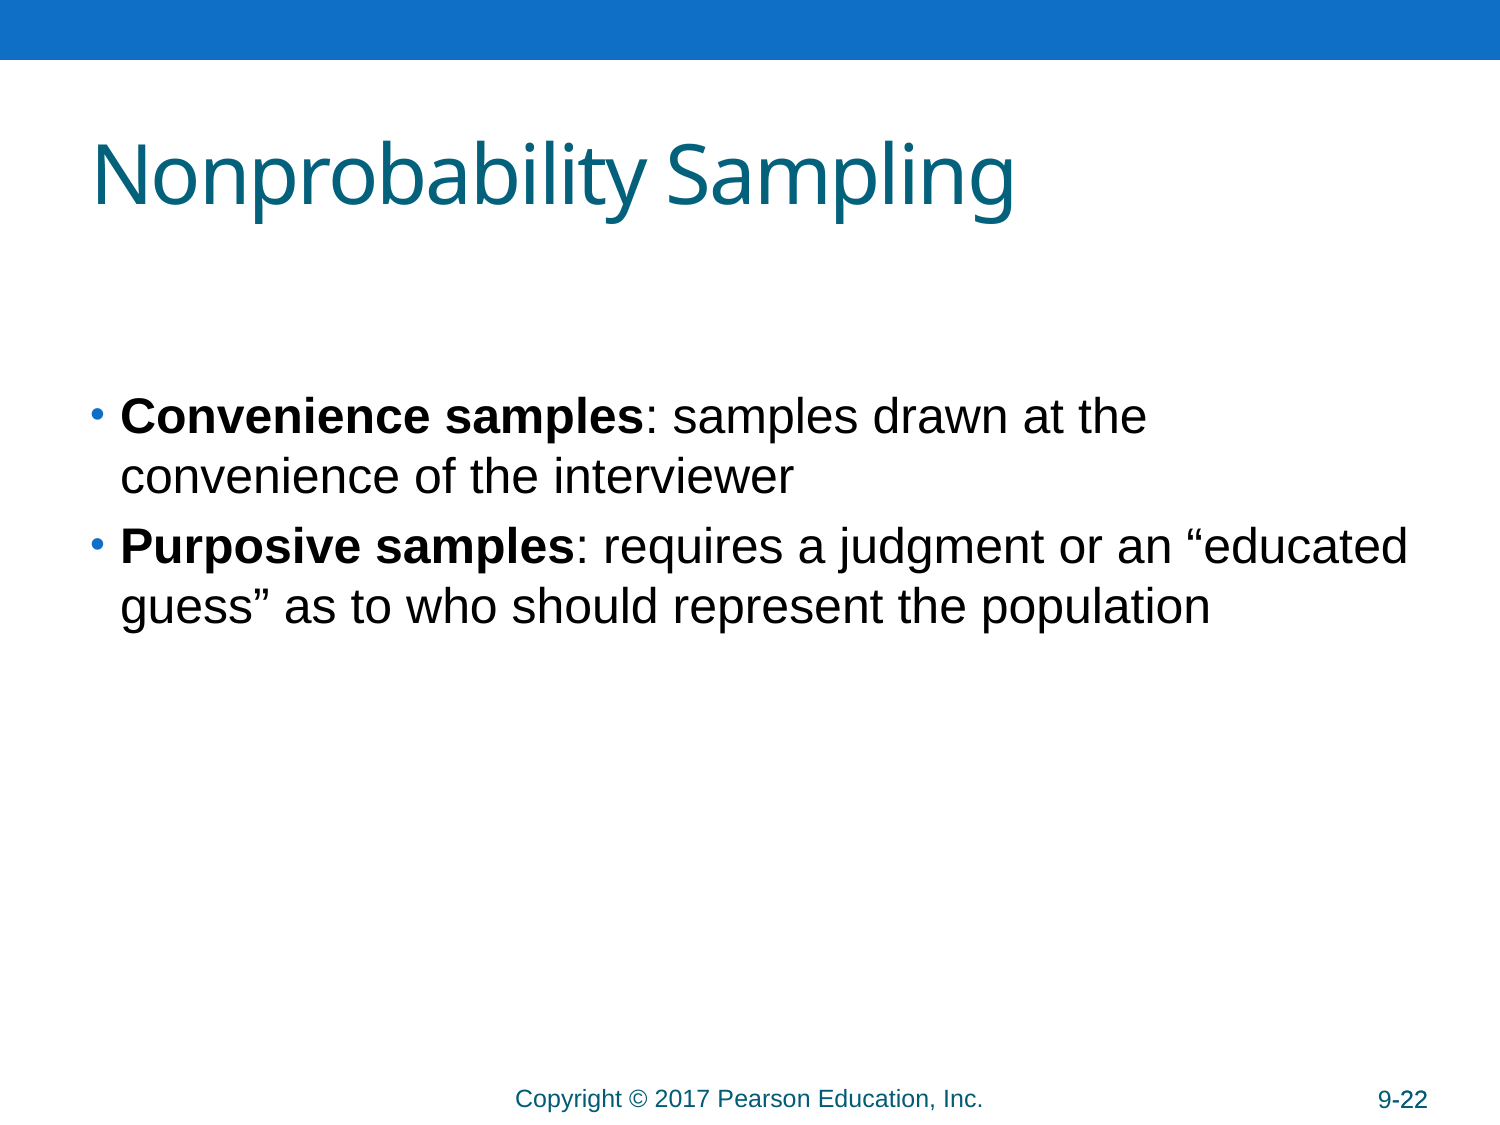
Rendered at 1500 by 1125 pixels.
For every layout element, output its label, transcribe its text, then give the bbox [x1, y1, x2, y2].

title Nonprobability Sampling [75, 90, 1425, 253]
list Convenience samples: samples drawn at the convenience of the interviewer Purposive samples: requires a judgment or an “educated guess” as to who should represent the population [75, 376, 1425, 1125]
